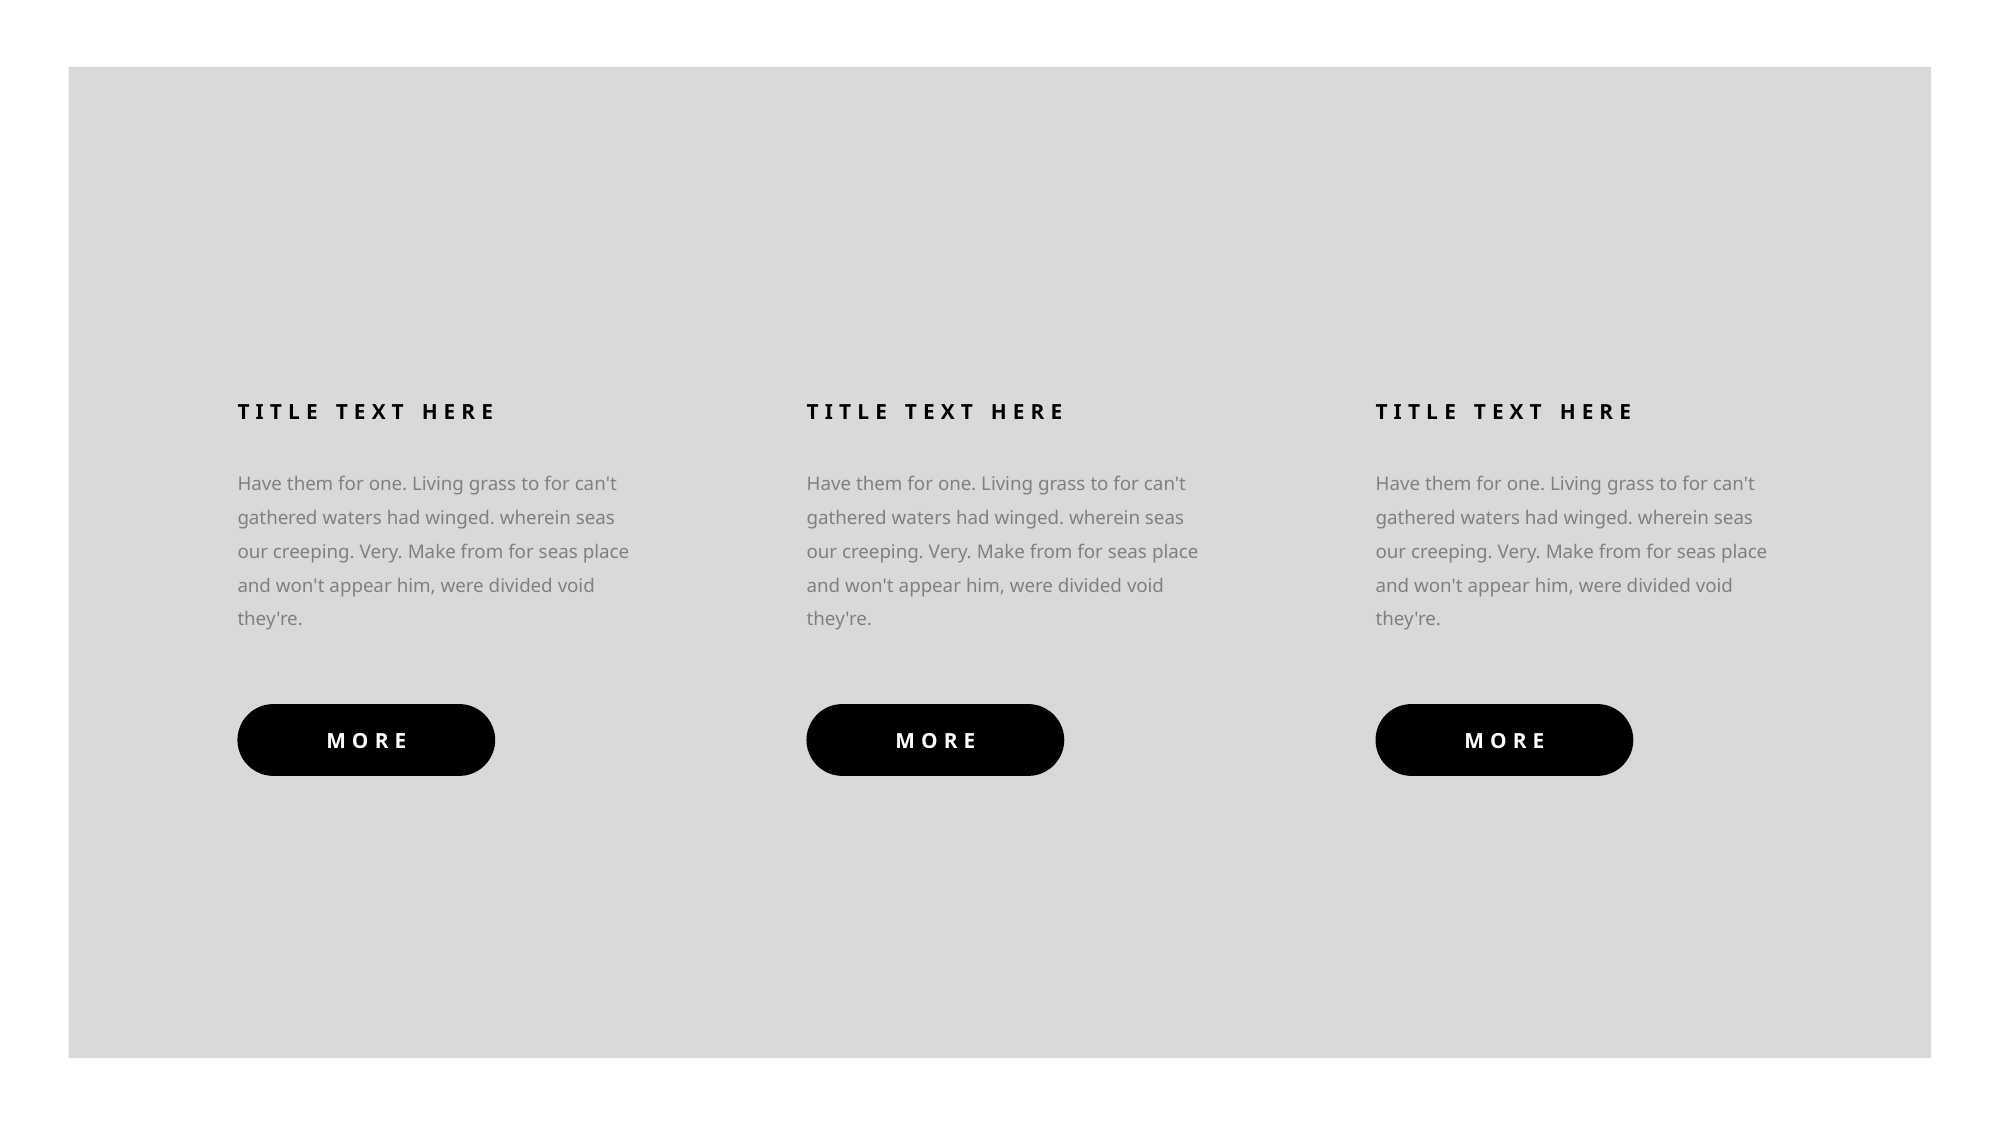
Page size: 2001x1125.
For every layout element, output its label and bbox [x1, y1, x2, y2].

text_box [68, 66, 1932, 1059]
text_box [222, 391, 1782, 776]
